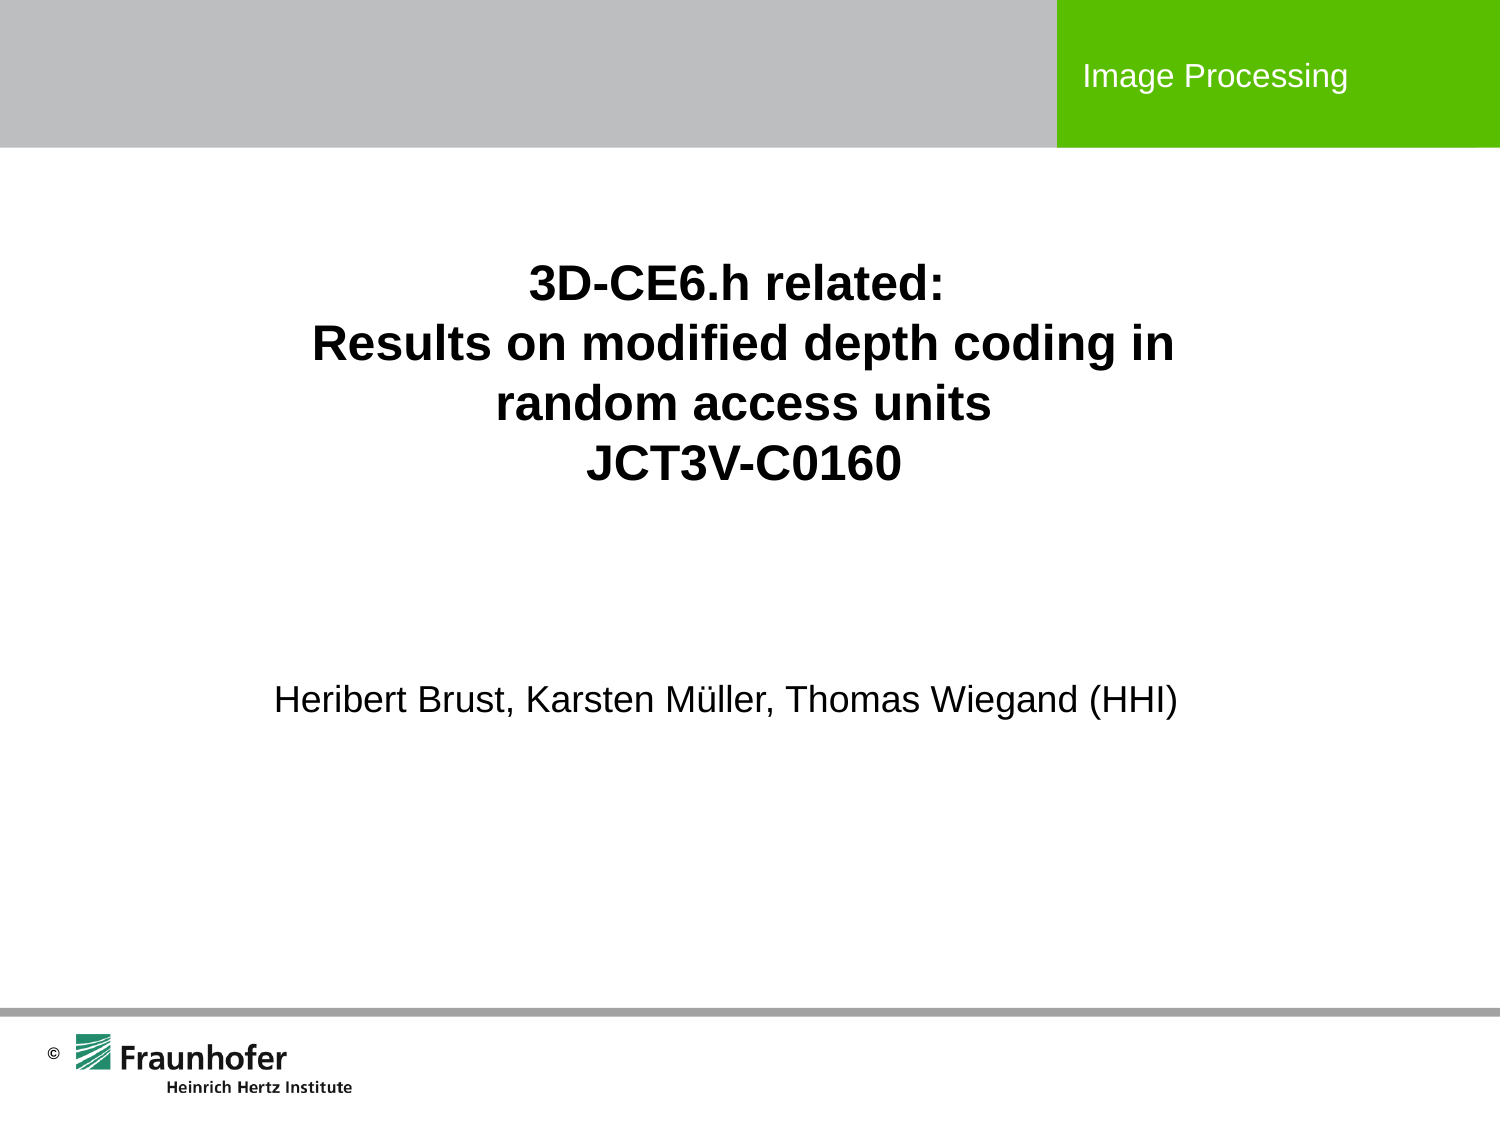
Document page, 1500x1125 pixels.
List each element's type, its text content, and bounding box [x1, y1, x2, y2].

picture [76, 1034, 352, 1093]
text_box 3D-CE6.h related: Results on modified depth coding in random access units JCT3V-C0160 [206, 243, 1282, 499]
text_box Heribert Brust, Karsten Müller, Thomas Wiegand (HHI) [259, 667, 1194, 727]
